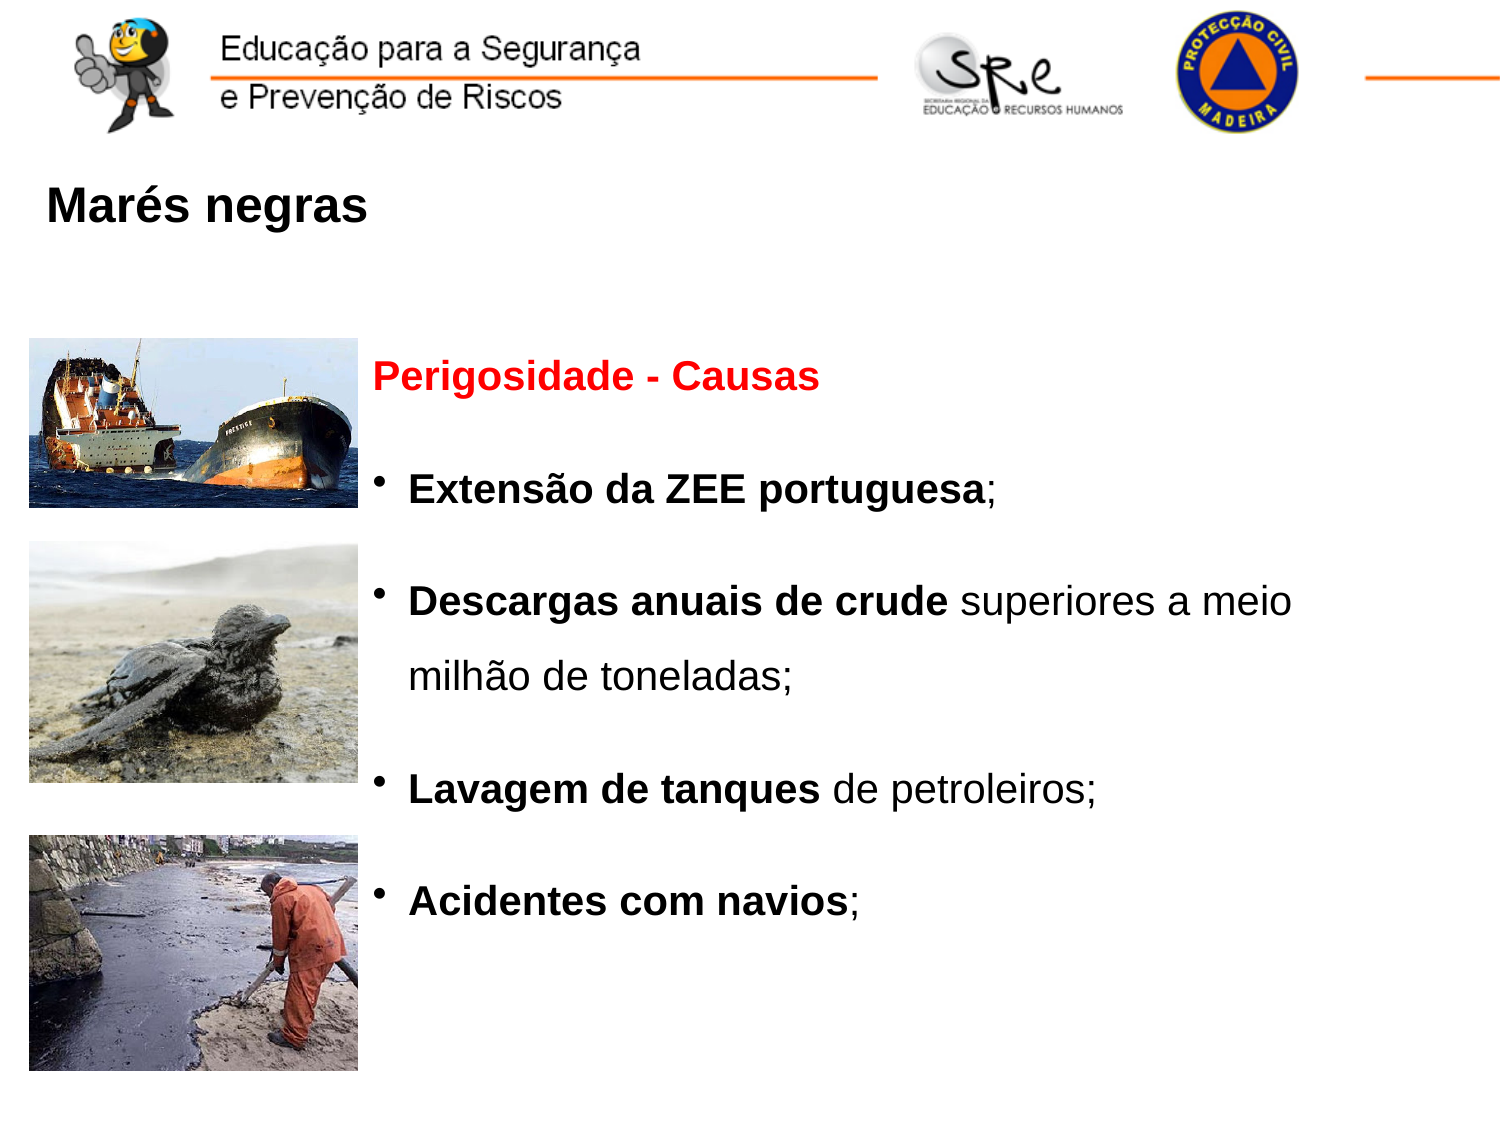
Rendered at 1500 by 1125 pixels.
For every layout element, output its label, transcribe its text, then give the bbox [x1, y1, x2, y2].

text_box Marés negras [31, 165, 384, 240]
picture [0, 0, 1500, 1125]
text_box Perigosidade - Causas Extensão da ZEE portuguesa; Descargas anuais de crude superiores a meio milhão de toneladas; Lavagem de tanques de petroleiros; Acidentes com navios; [357, 316, 1430, 932]
